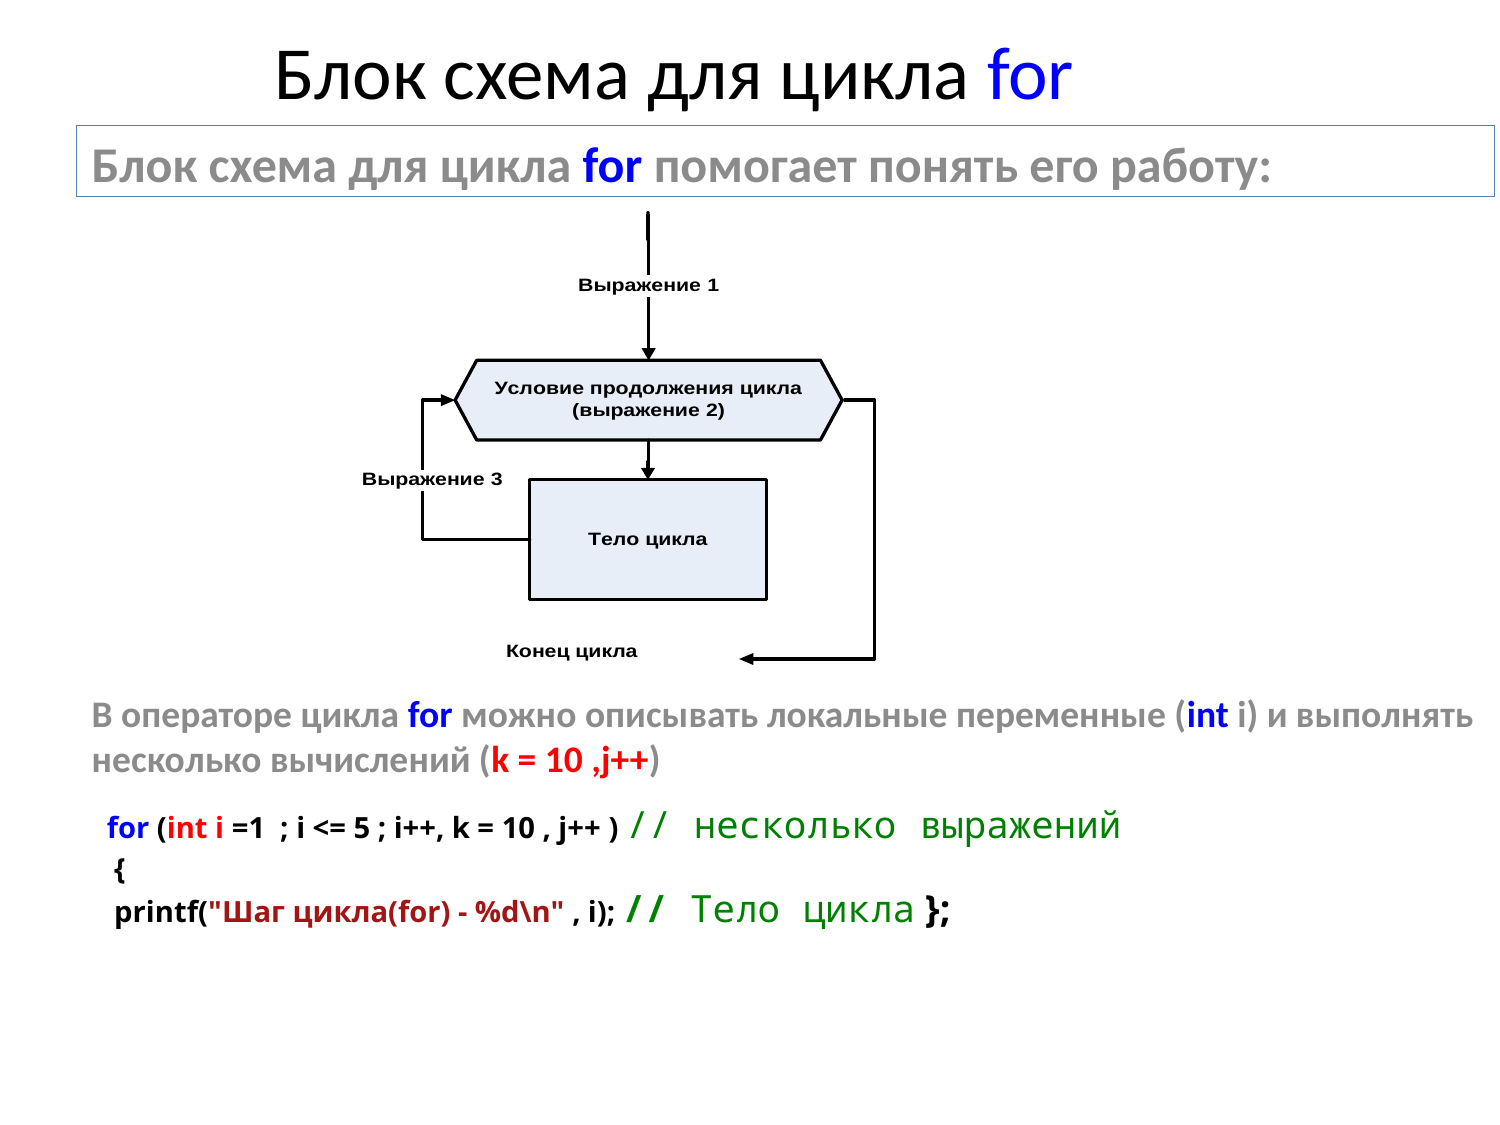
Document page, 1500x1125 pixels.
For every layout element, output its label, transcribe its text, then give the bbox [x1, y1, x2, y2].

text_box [300, 184, 958, 705]
title Блок схема для цикла for [76, 0, 1272, 125]
list Блок схема для цикла for помогает понять его работу: В операторе цикла for можно описывать локальные переменные (int i) и выполнять несколько вычислений (k = 10 ,j++) for (int i =1 ; i <= 5 ; i++, k = 10 , j++ ) // несколько выражений { printf("Шаг цикла(for) - %d\n" , i); // Тело цикла }; [76, 125, 1495, 197]
